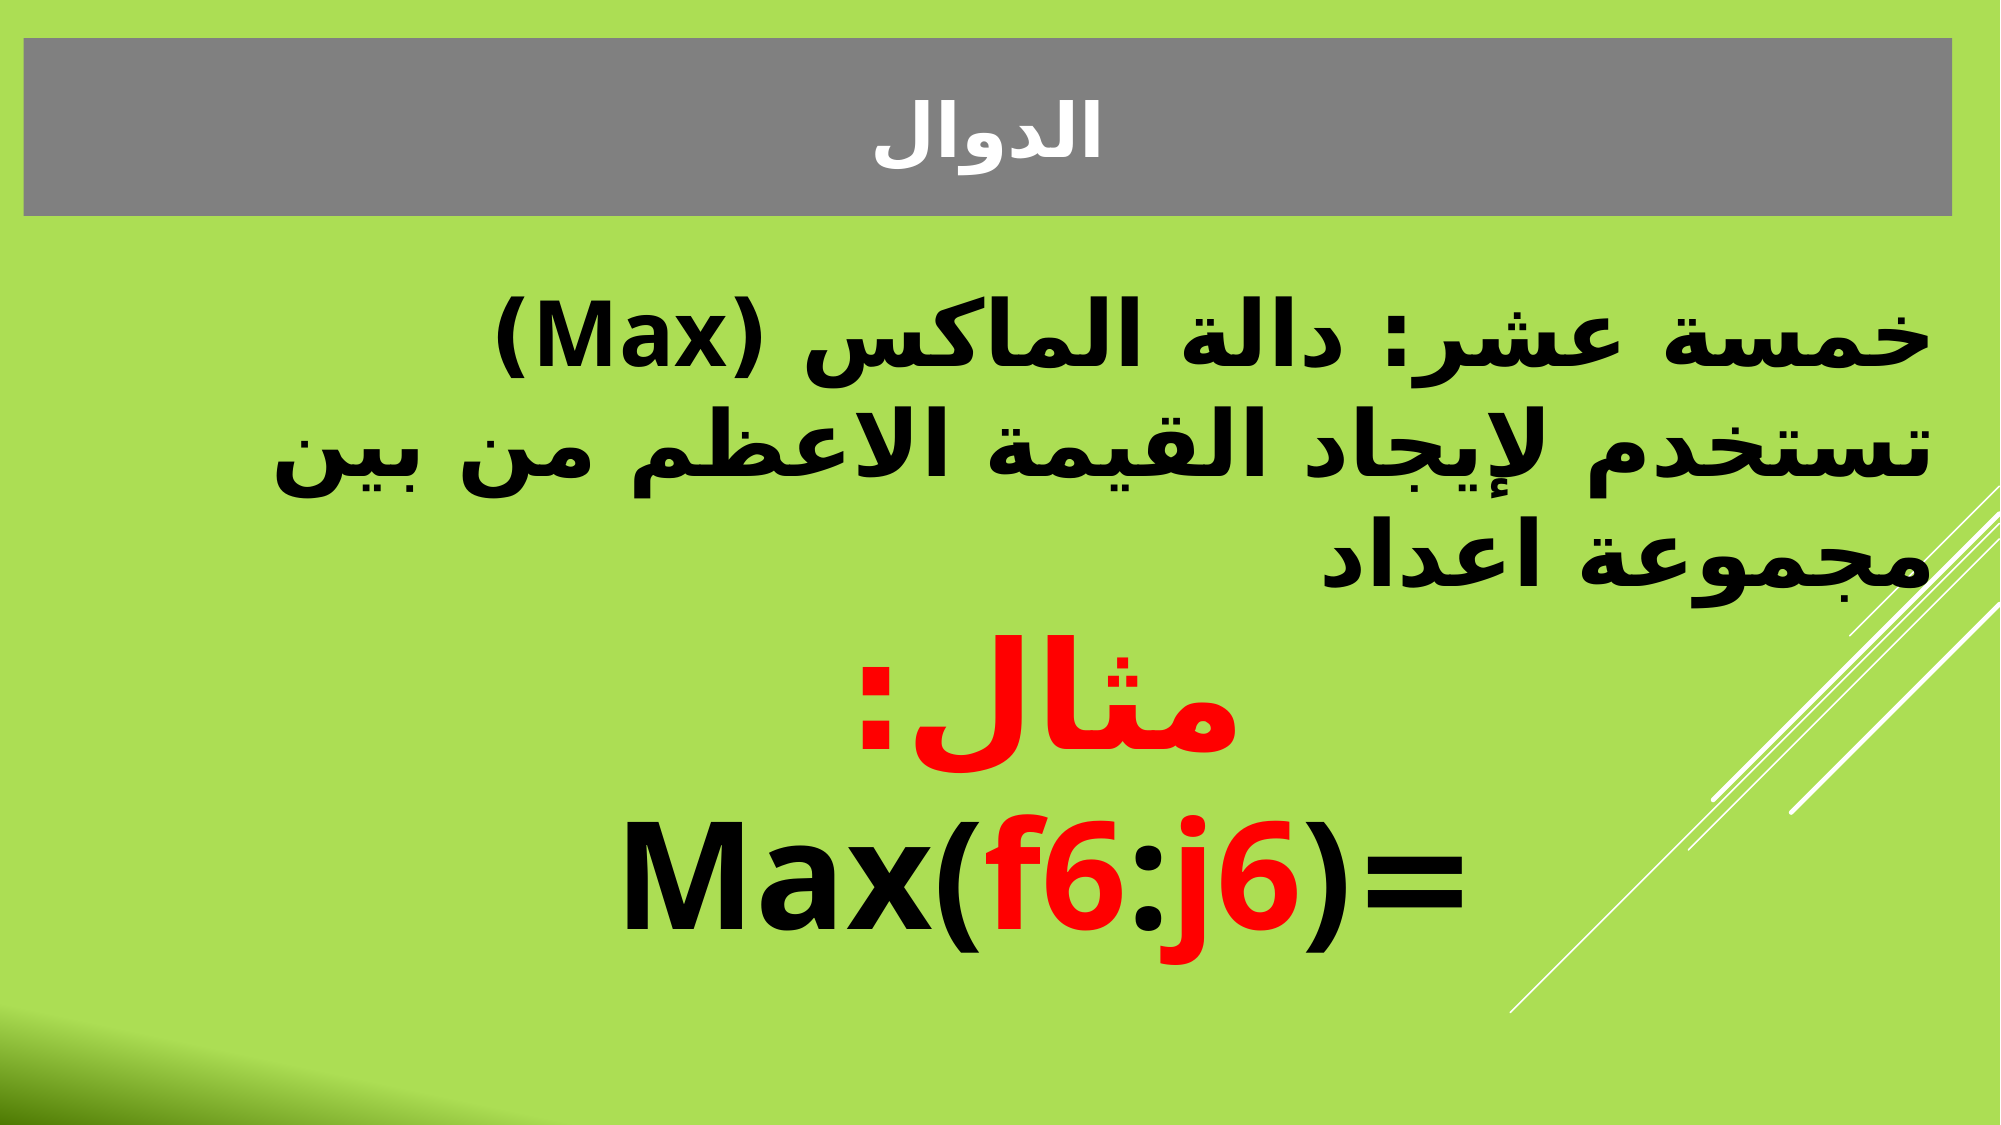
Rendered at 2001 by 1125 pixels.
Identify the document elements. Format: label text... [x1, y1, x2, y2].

text_box مثال: =Max(f6:j6) [115, 592, 1978, 967]
text_box الدوال [23, 38, 1953, 216]
text_box خمسة عشر: دالة الماكس (Max) تستخدم لإيجاد القيمة الاعظم من بين مجموعة اعداد [90, 267, 1953, 612]
